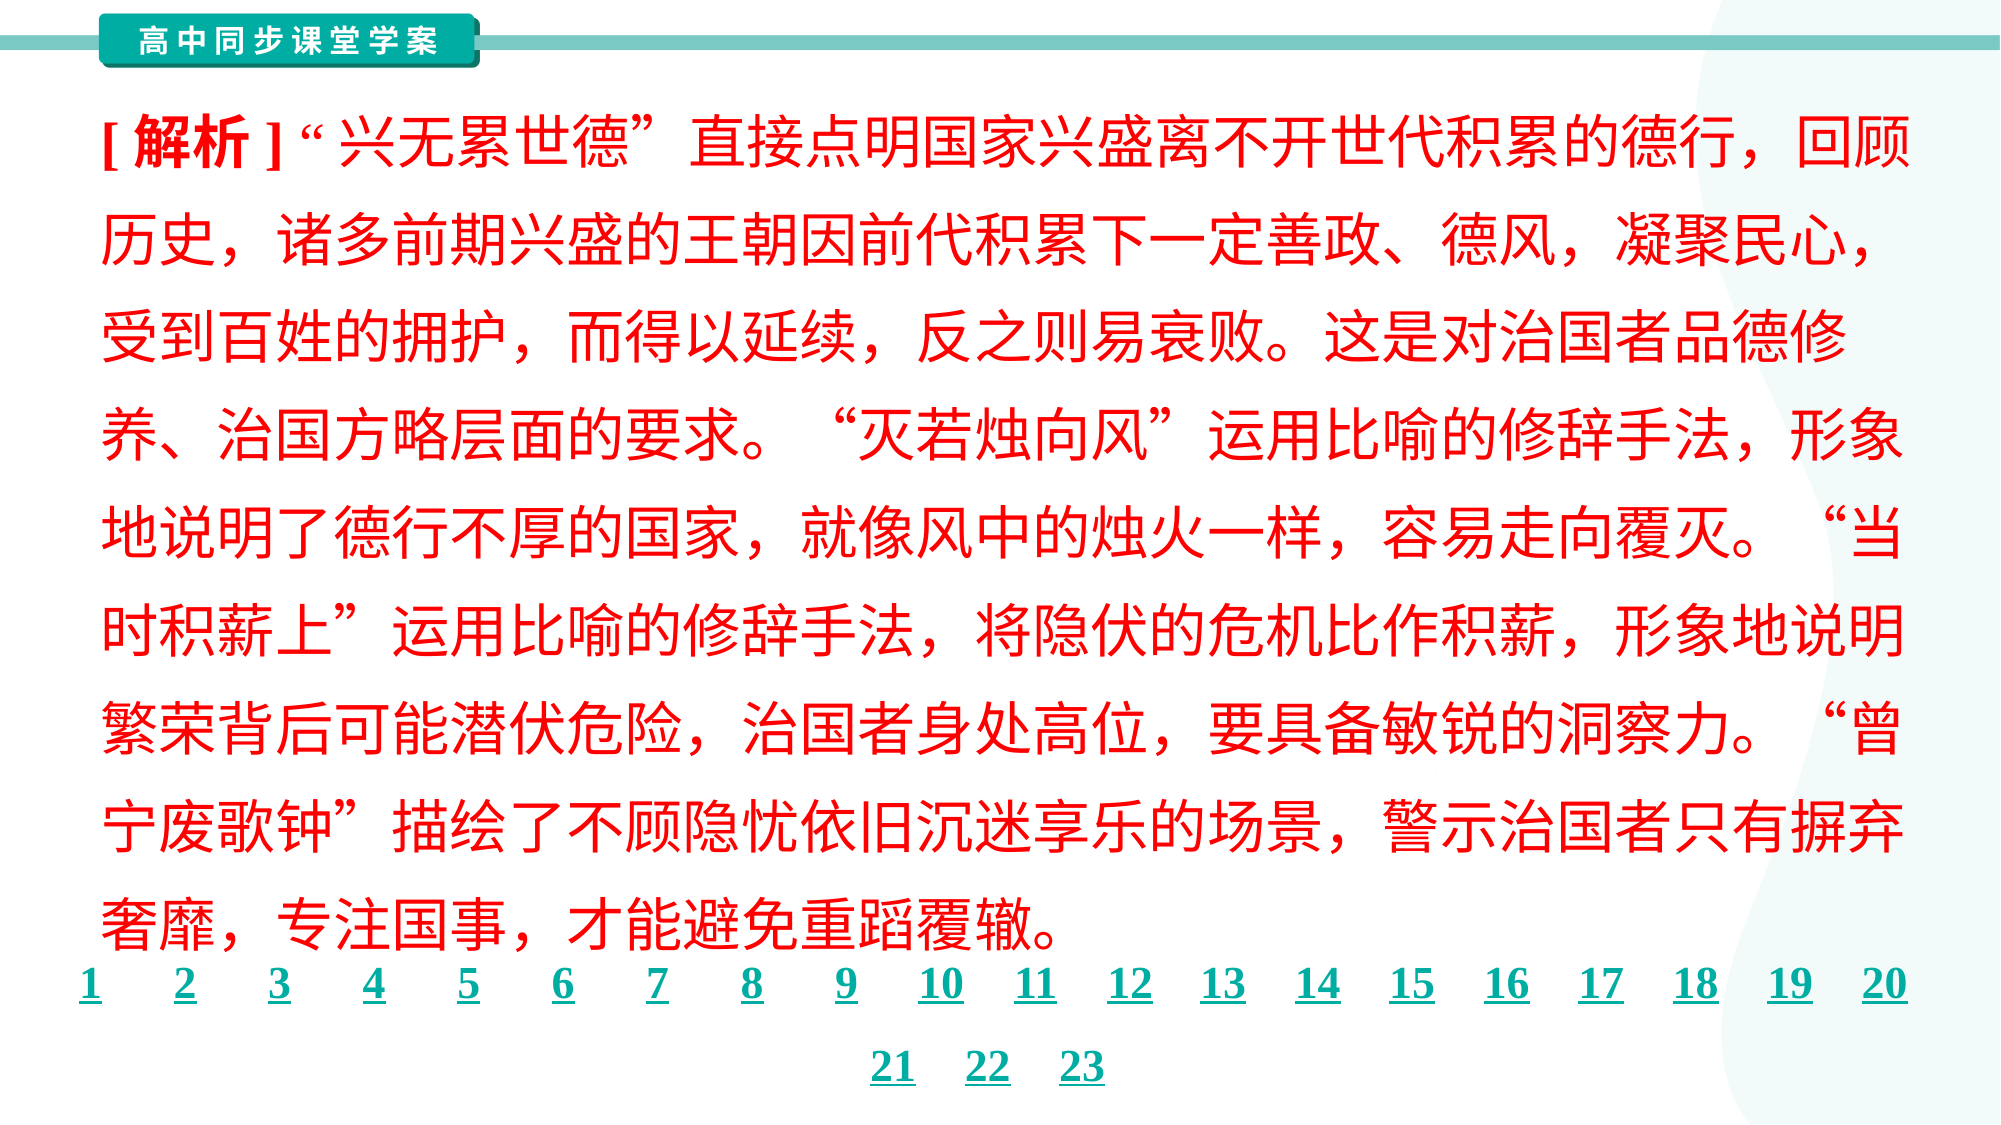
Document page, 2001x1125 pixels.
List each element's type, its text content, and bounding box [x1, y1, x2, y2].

picture [0, 0, 2000, 1125]
text_box [解析] “兴无累世德”直接点明国家兴盛离不开世代积累的德行，回顾 历史，诸多前期兴盛的王朝因前代积累下一定善政、德风，凝聚民心， 受到百姓的拥护，而得以延续，反之则易衰败。这是对治国者品德修 养、治国方略层面的要求。“灭若烛向风”运用比喻的修辞手法，形象 地说明了德行不厚的国家，就像风中的烛火一样，容易走向覆灭。“当 时积薪上”运用比喻的修辞手法，将隐伏的危机比作积薪，形象地说明 繁荣背后可能潜伏危险，治国者身处高位，要具备敏锐的洞察力。“曾 宁废歌钟”描绘了不顾隐忧依旧沉迷享乐的场景，警示治国者只有摒弃 奢靡，专注国事，才能避免重蹈覆辙。 [100, 76, 1899, 958]
